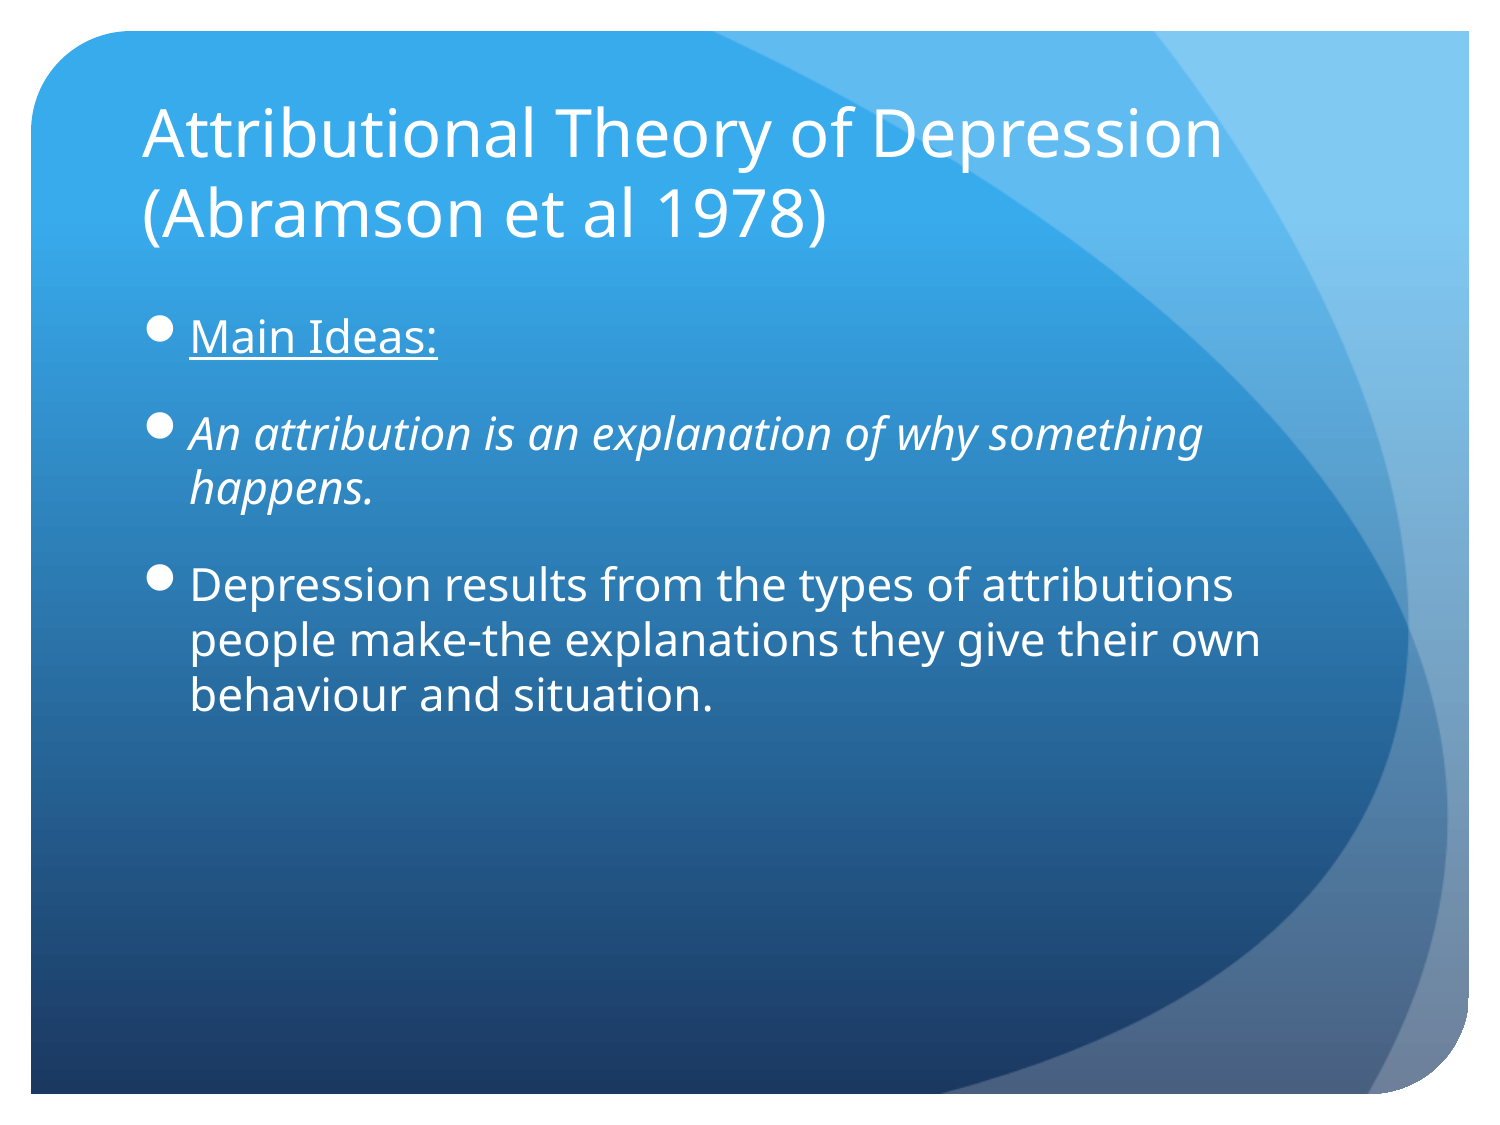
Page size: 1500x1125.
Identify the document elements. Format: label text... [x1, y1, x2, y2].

list Main Ideas: An attribution is an explanation of why something happens. Depression results from the types of attributions people make-the explanations they give their own behaviour and situation. [127, 299, 1372, 991]
picture [24, 30, 1473, 1094]
title Attributional Theory of Depression (Abramson et al 1978) [127, 62, 1372, 259]
